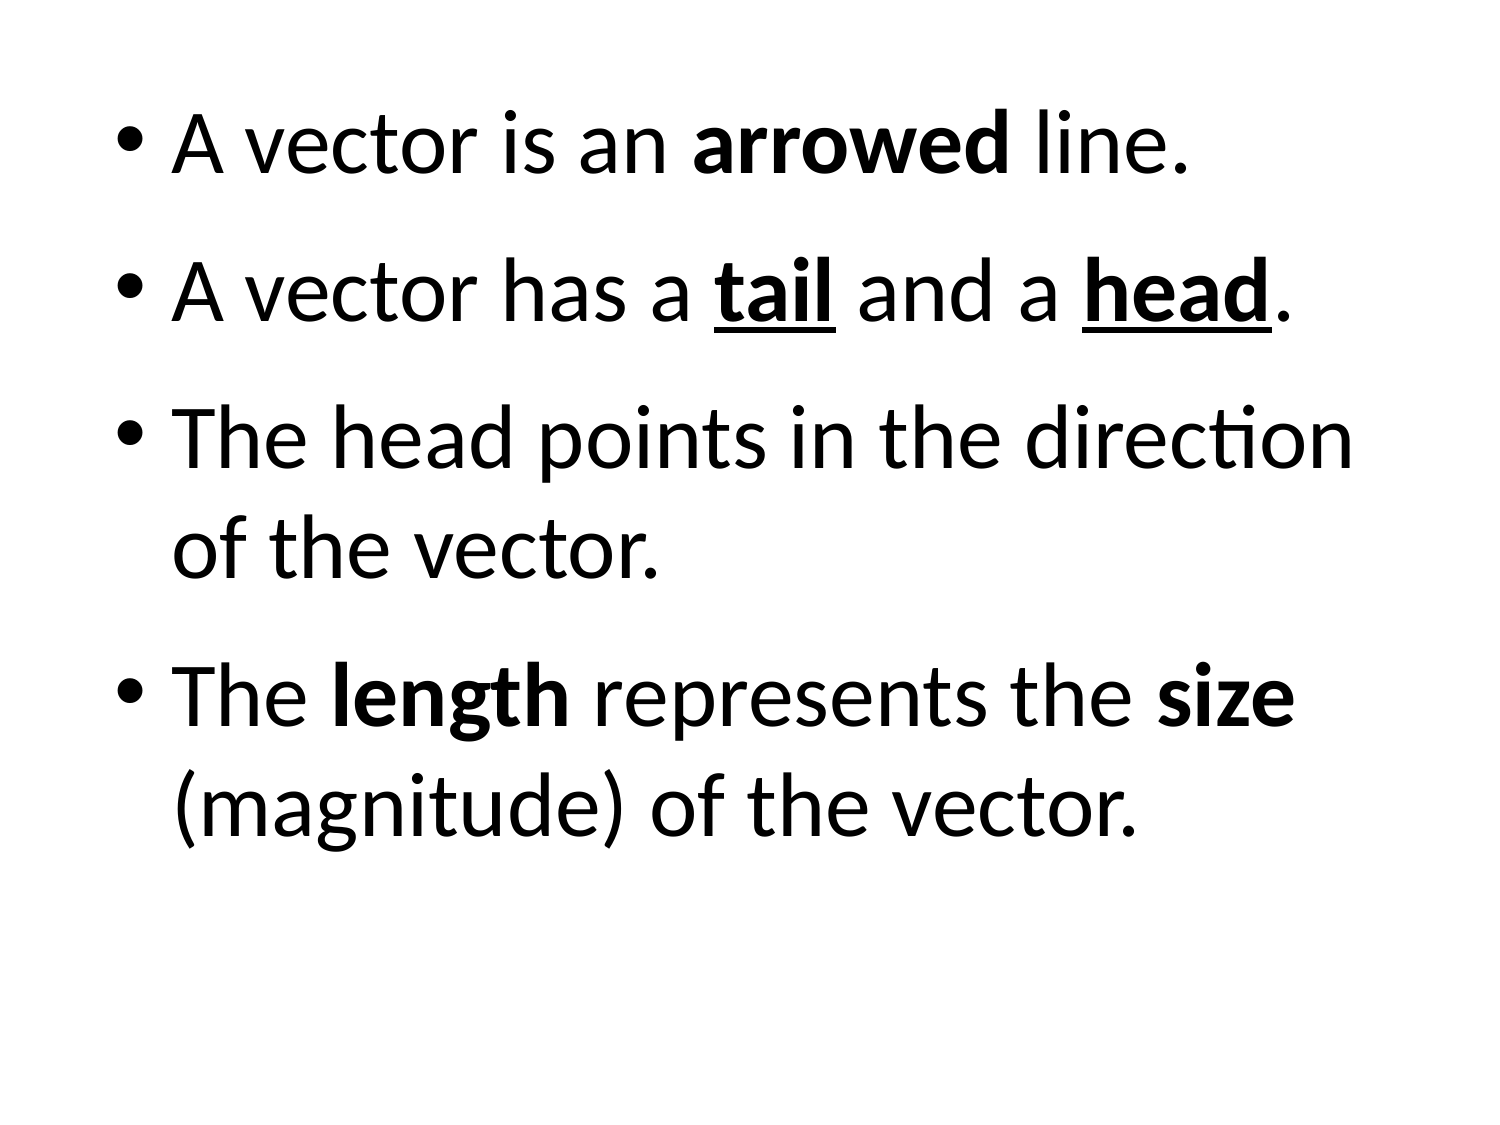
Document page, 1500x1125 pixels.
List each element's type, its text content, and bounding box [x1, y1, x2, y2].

text_box A vector is an arrowed line. A vector has a tail and a head. The head points in the direction of the vector. The length represents the size (magnitude) of the vector. [99, 75, 1388, 862]
